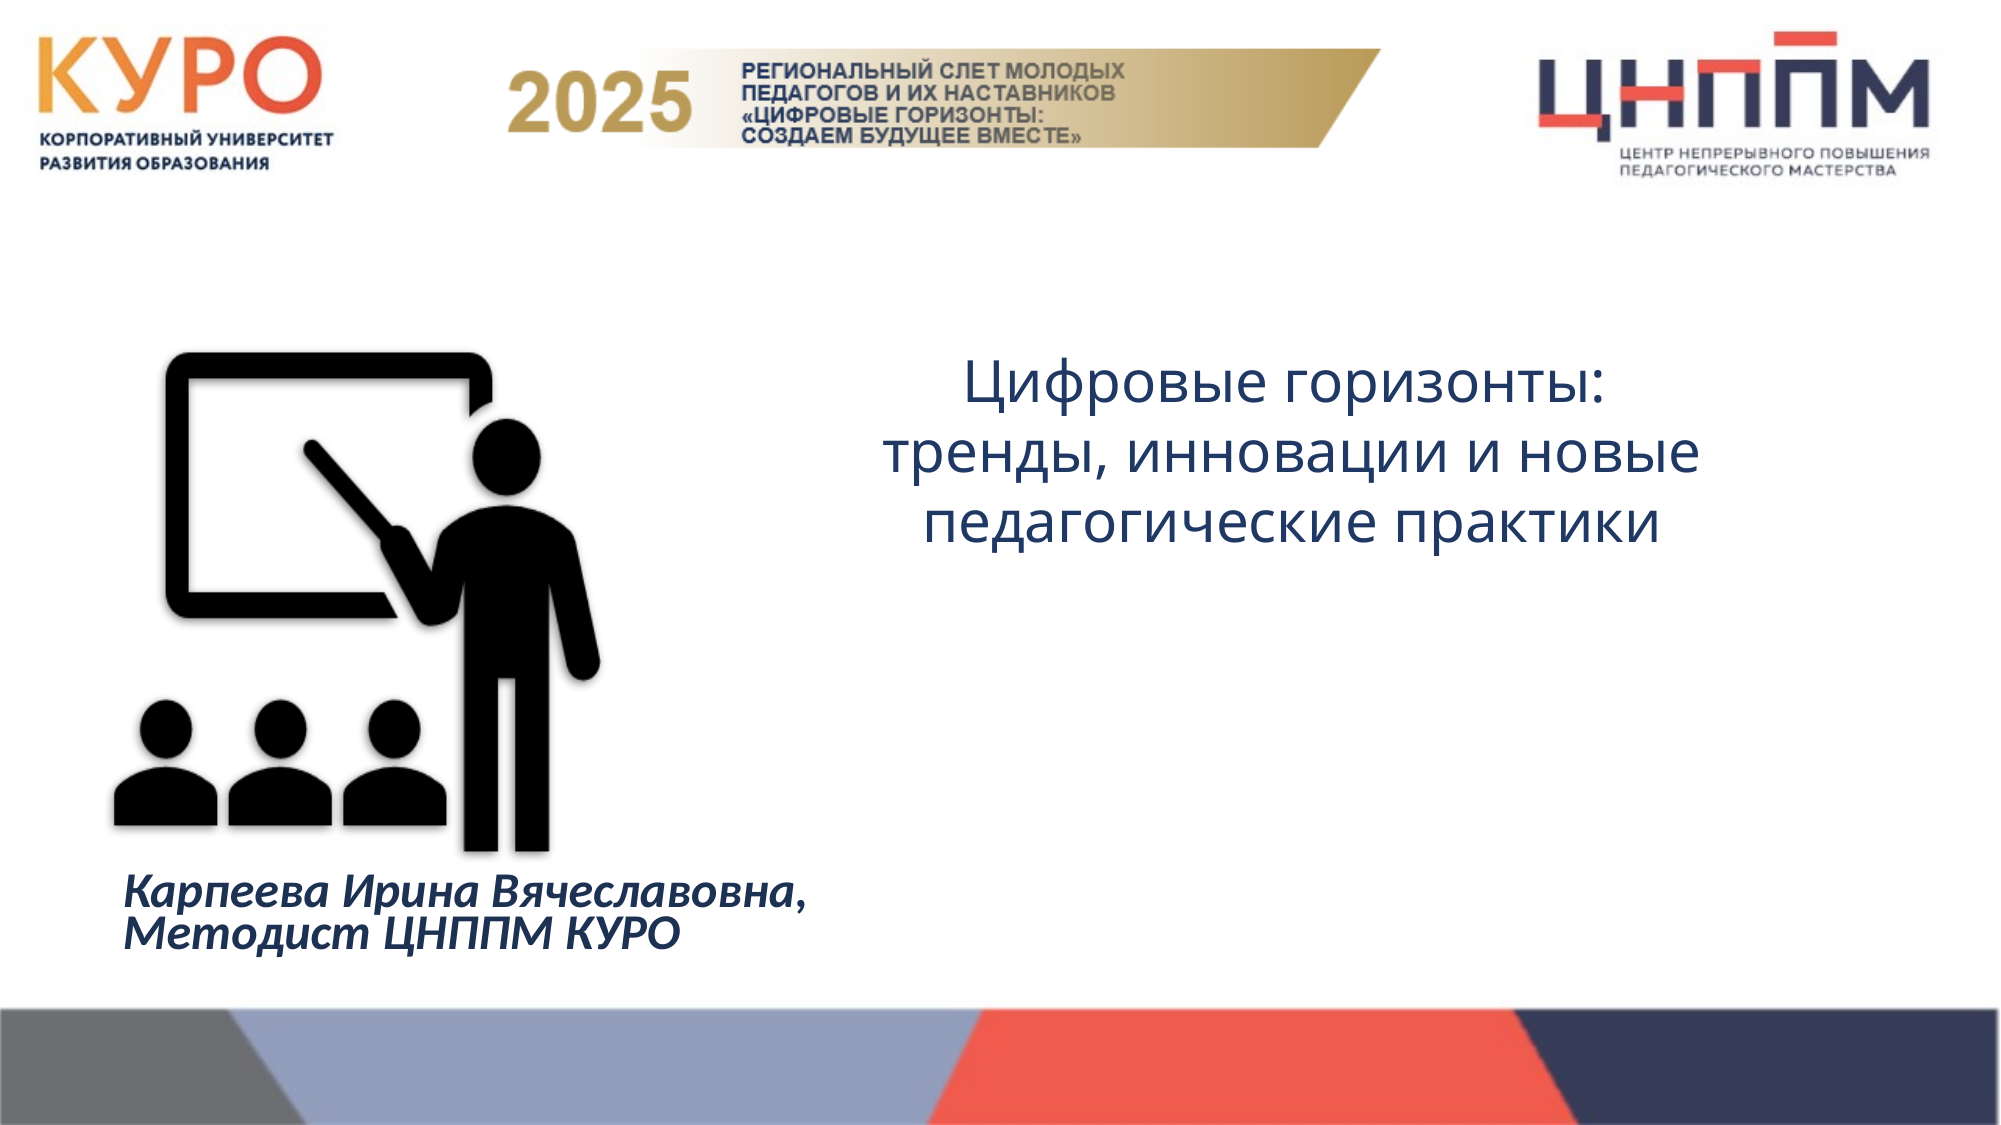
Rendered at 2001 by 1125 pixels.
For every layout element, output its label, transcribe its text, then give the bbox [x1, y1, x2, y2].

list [79, 288, 630, 910]
picture [0, 0, 2001, 1125]
text_box Цифровые горизонты: тренды, инновации и новые педагогические практики [640, 336, 1944, 562]
text_box Карпеева Ирина Вячеславовна, Методист ЦНППМ КУРО [108, 866, 1339, 1008]
